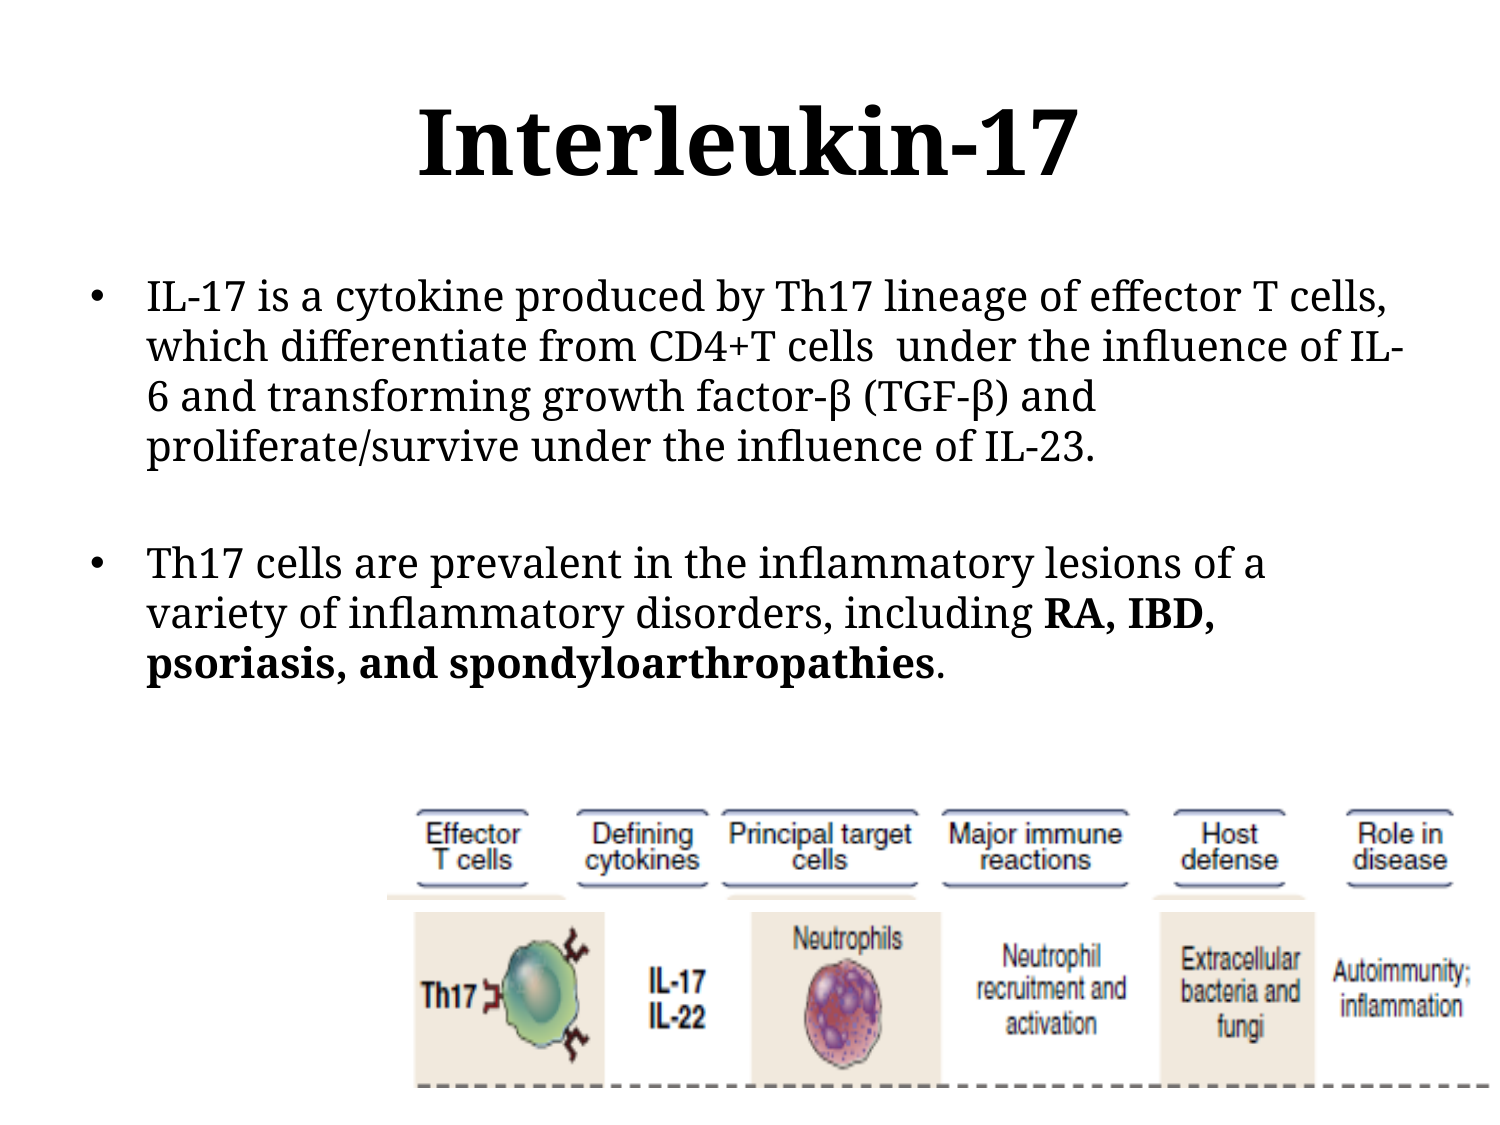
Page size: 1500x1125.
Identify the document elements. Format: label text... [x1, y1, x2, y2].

picture [412, 912, 1500, 1088]
picture [387, 799, 1500, 901]
list IL-17 is a cytokine produced by Th17 lineage of effector T cells, which differentiate from CD4+T cells under the influence of IL-6 and transforming growth factor-β (TGF-β) and proliferate/survive under the influence of IL-23. Th17 cells are prevalent in the inflammatory lesions of a variety of inflammatory disorders, including RA, IBD, psoriasis, and spondyloarthropathies. [75, 262, 1425, 788]
title Interleukin-17 [75, 45, 1425, 233]
